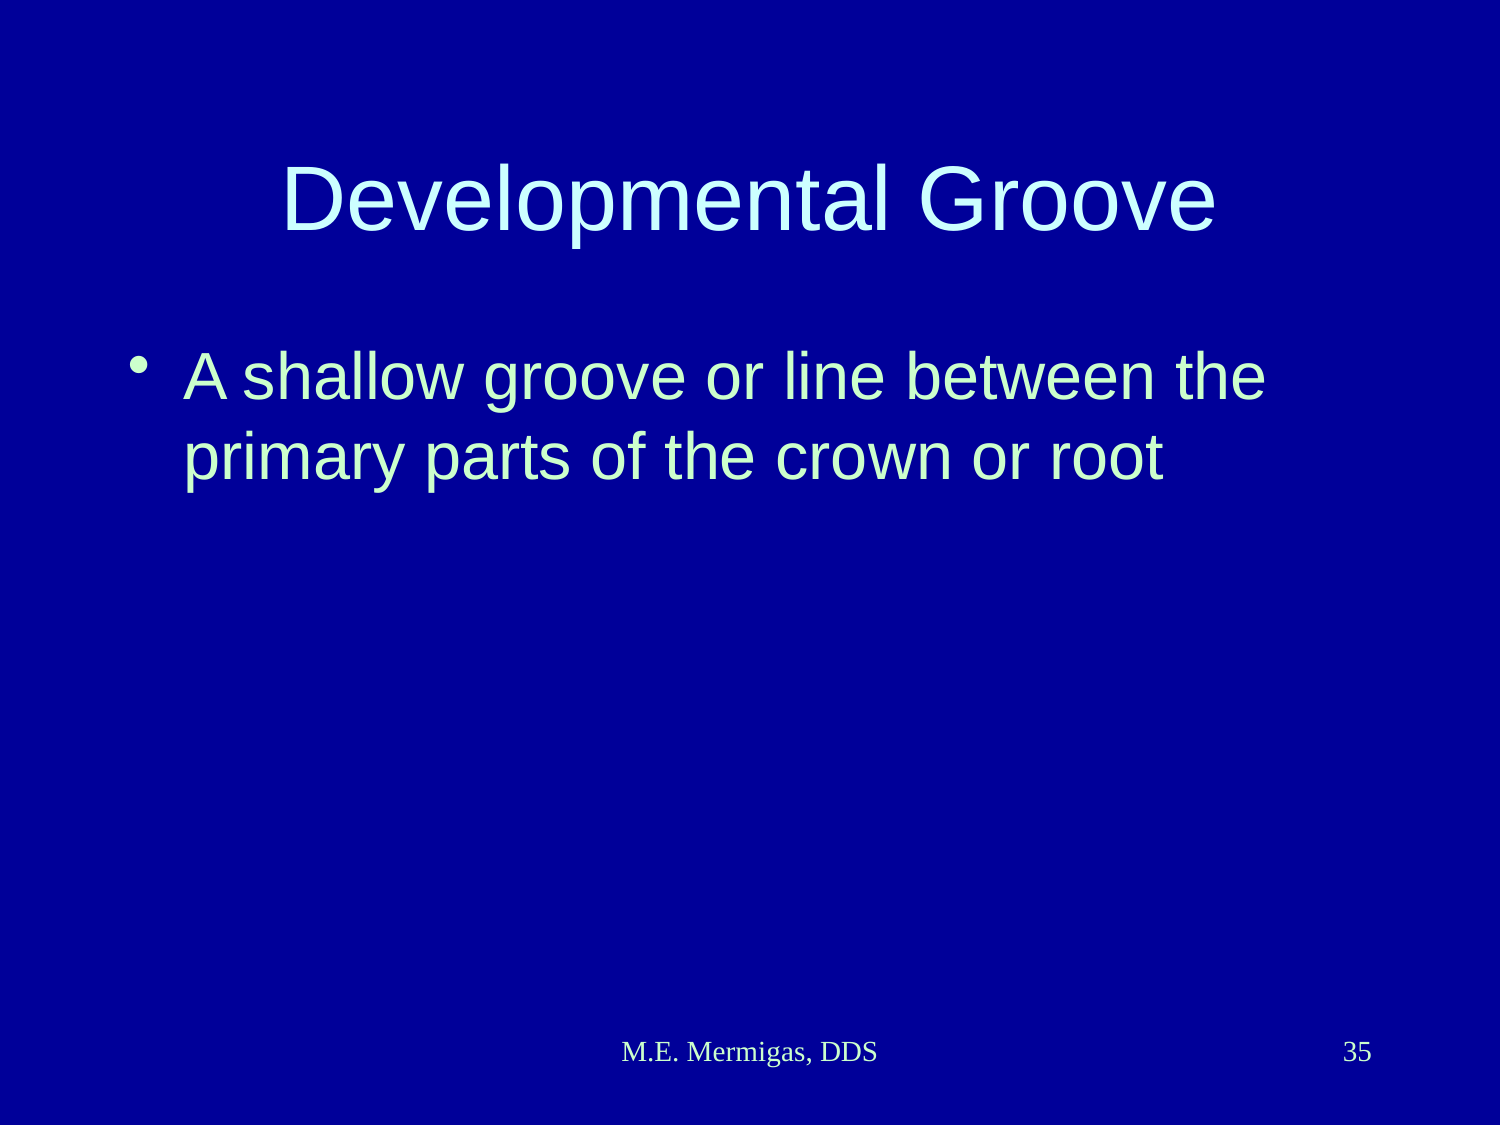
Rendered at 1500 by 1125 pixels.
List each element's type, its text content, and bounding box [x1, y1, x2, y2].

title Developmental Groove [112, 99, 1388, 288]
slide_number 35 [1074, 1024, 1388, 1101]
list A shallow groove or line between the primary parts of the crown or root [112, 324, 1388, 1001]
footer M.E. Mermigas, DDS [512, 1024, 988, 1101]
